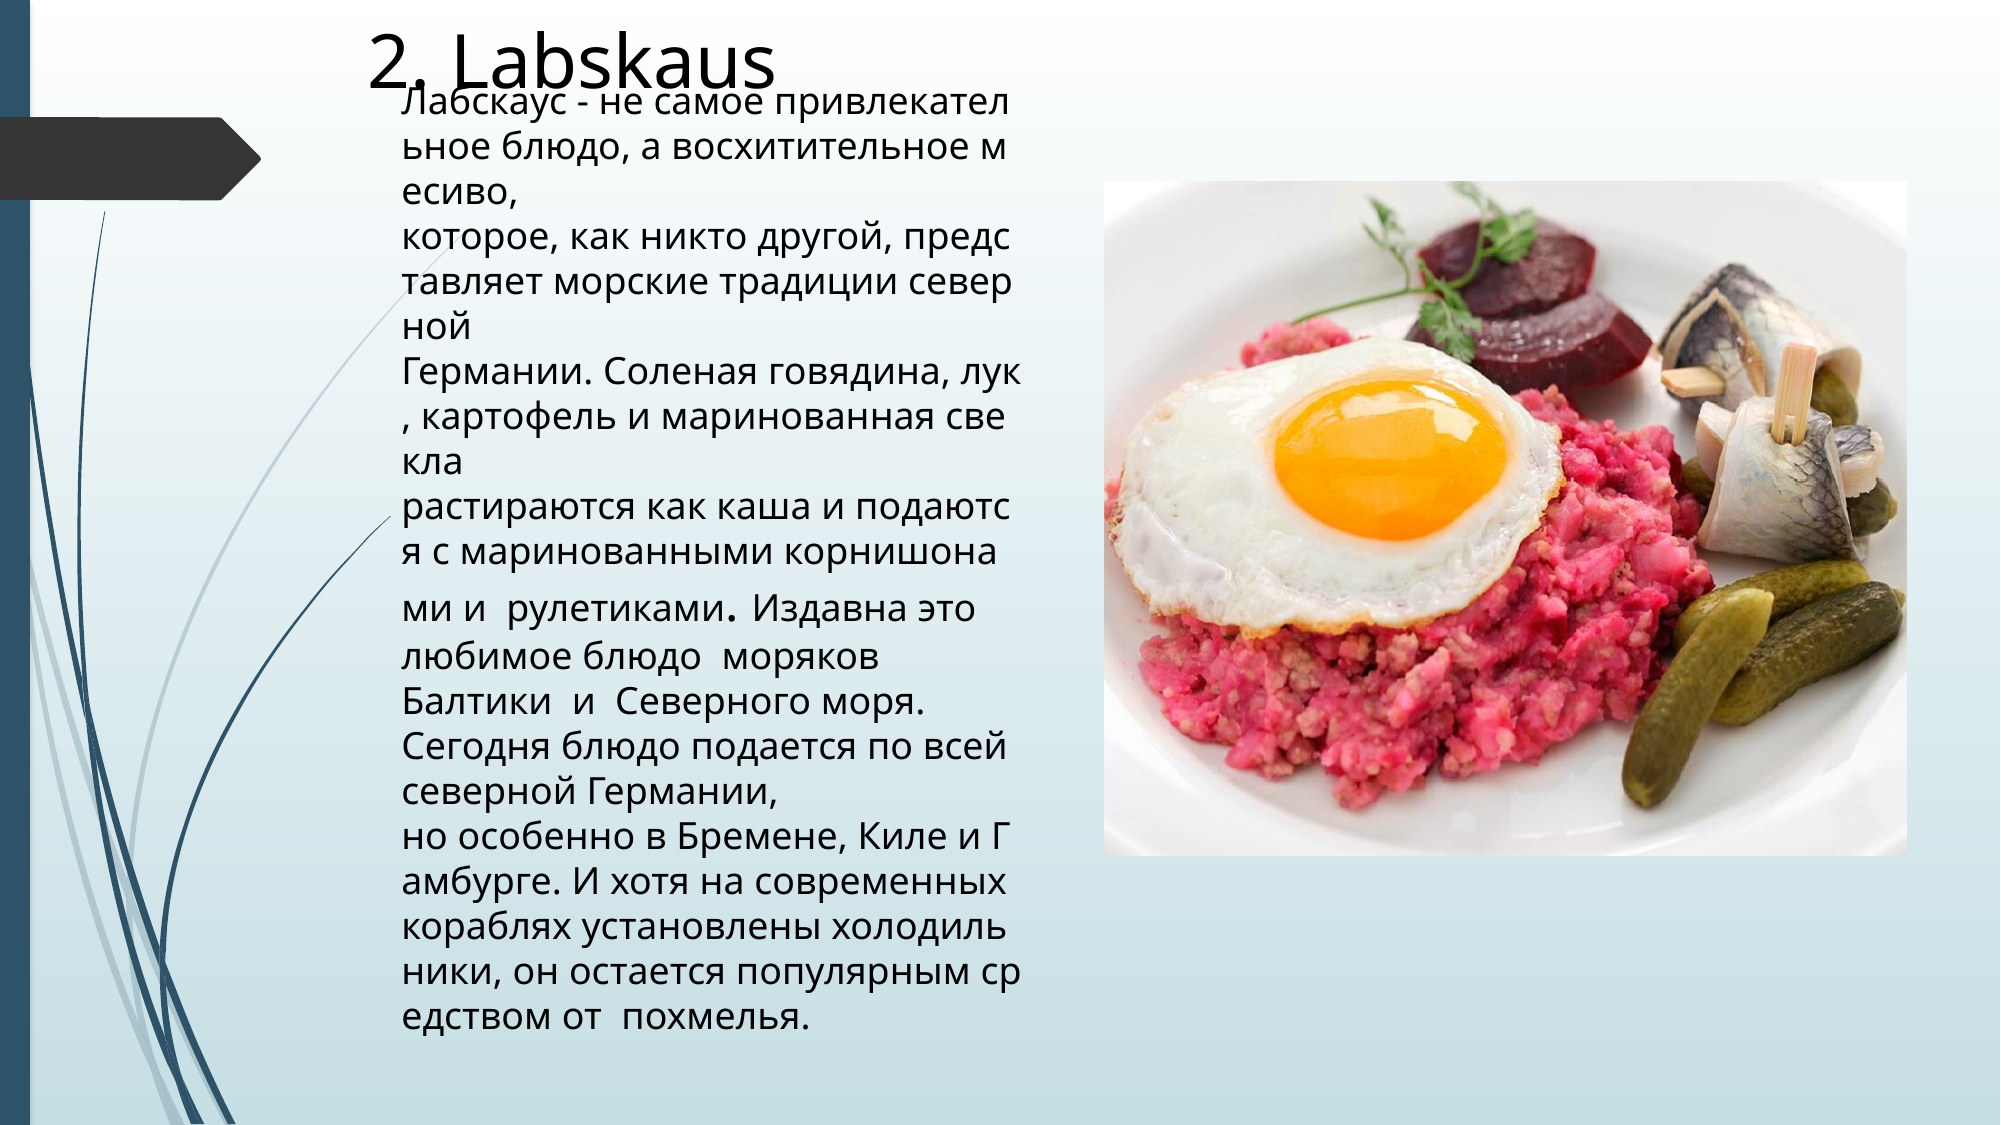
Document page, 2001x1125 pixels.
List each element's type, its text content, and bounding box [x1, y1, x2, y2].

list Лабскаус - не самое привлекательное блюдо, а восхитительное месиво, которое, как никто другой, представляет морские традиции северной Германии. Соленая говядина, лук, картофель и маринованная свекла растираются как каша и подаются с маринованными корнишонами и рулетиками. Издавна это любимое блюдо моряков Балтики и Северного моря. Сегодня блюдо подается по всей северной Германии, но особенно в Бремене, Киле и Гамбурге. И хотя на современных кораблях установлены холодильники, он остается популярным средством от похмелья. [386, 331, 1042, 1125]
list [1103, 180, 1907, 856]
title 2. Labskaus [352, 6, 922, 150]
